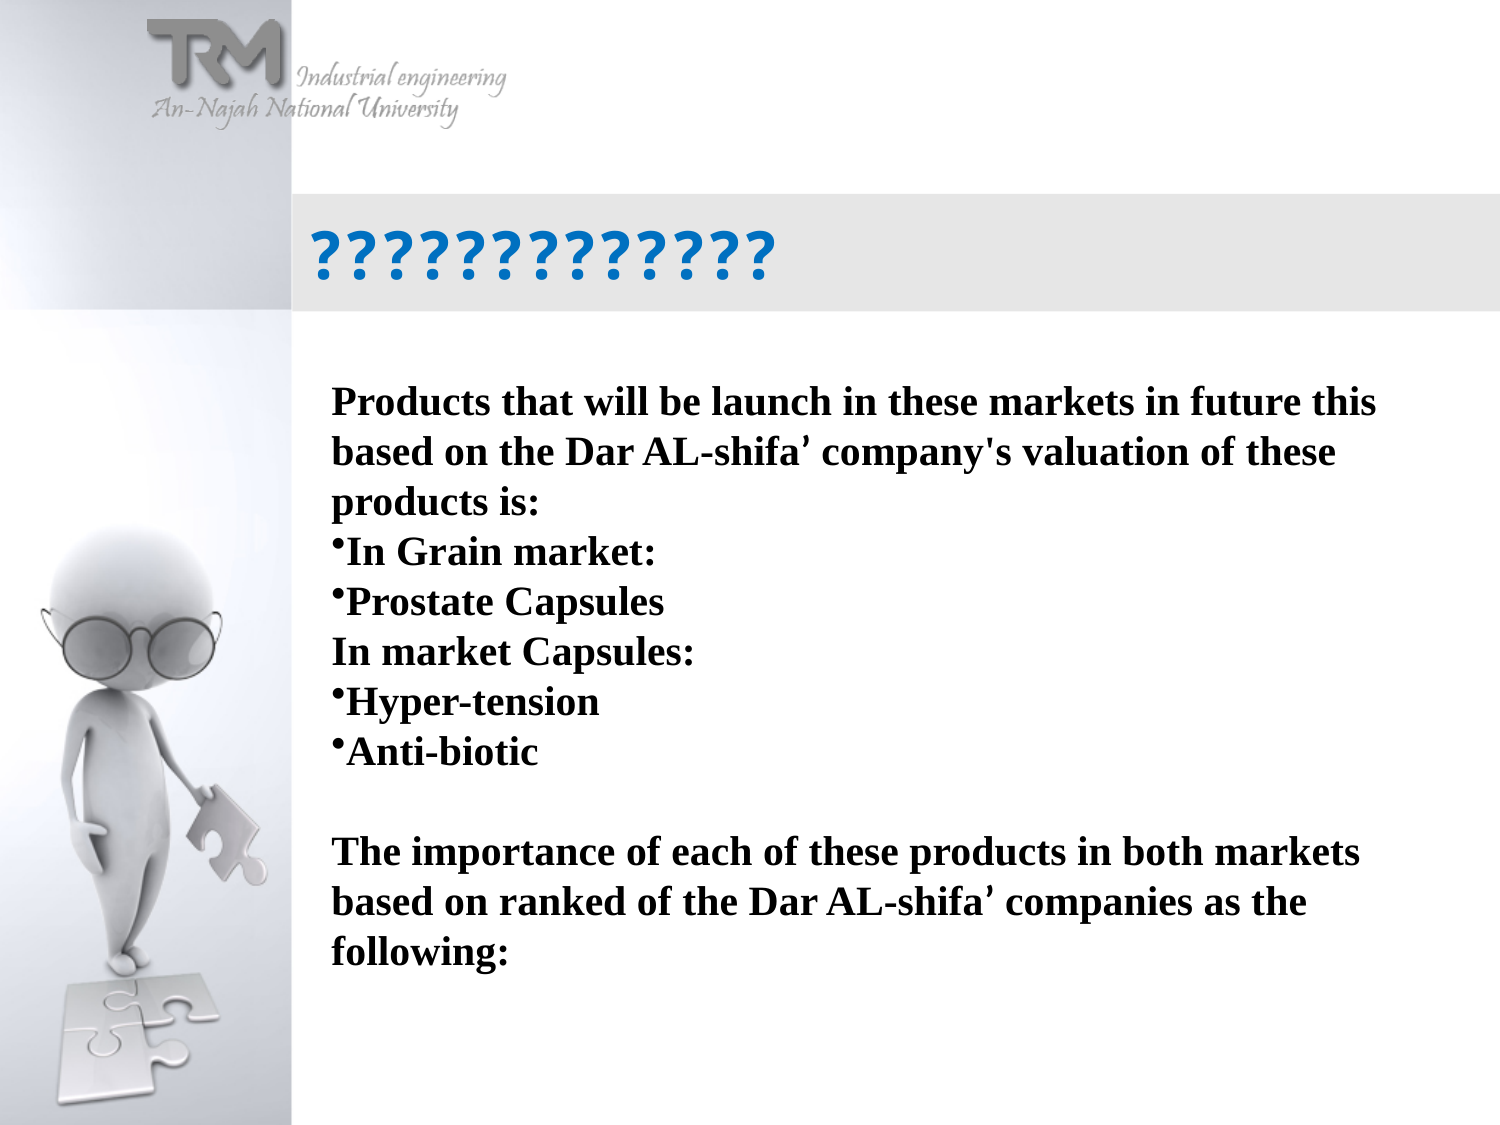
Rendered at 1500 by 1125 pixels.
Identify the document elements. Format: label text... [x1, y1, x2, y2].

title ????????????? [292, 193, 1500, 312]
picture [0, 0, 1500, 1125]
text_box Products that will be launch in these markets in future this based on the Dar AL-shifa’ company's valuation of these products is: In Grain market: Prostate Capsules In market Capsules: Hyper-tension Anti-biotic The importance of each of these products in both markets based on ranked of the Dar AL-shifa’ companies as the following: [316, 366, 1400, 982]
